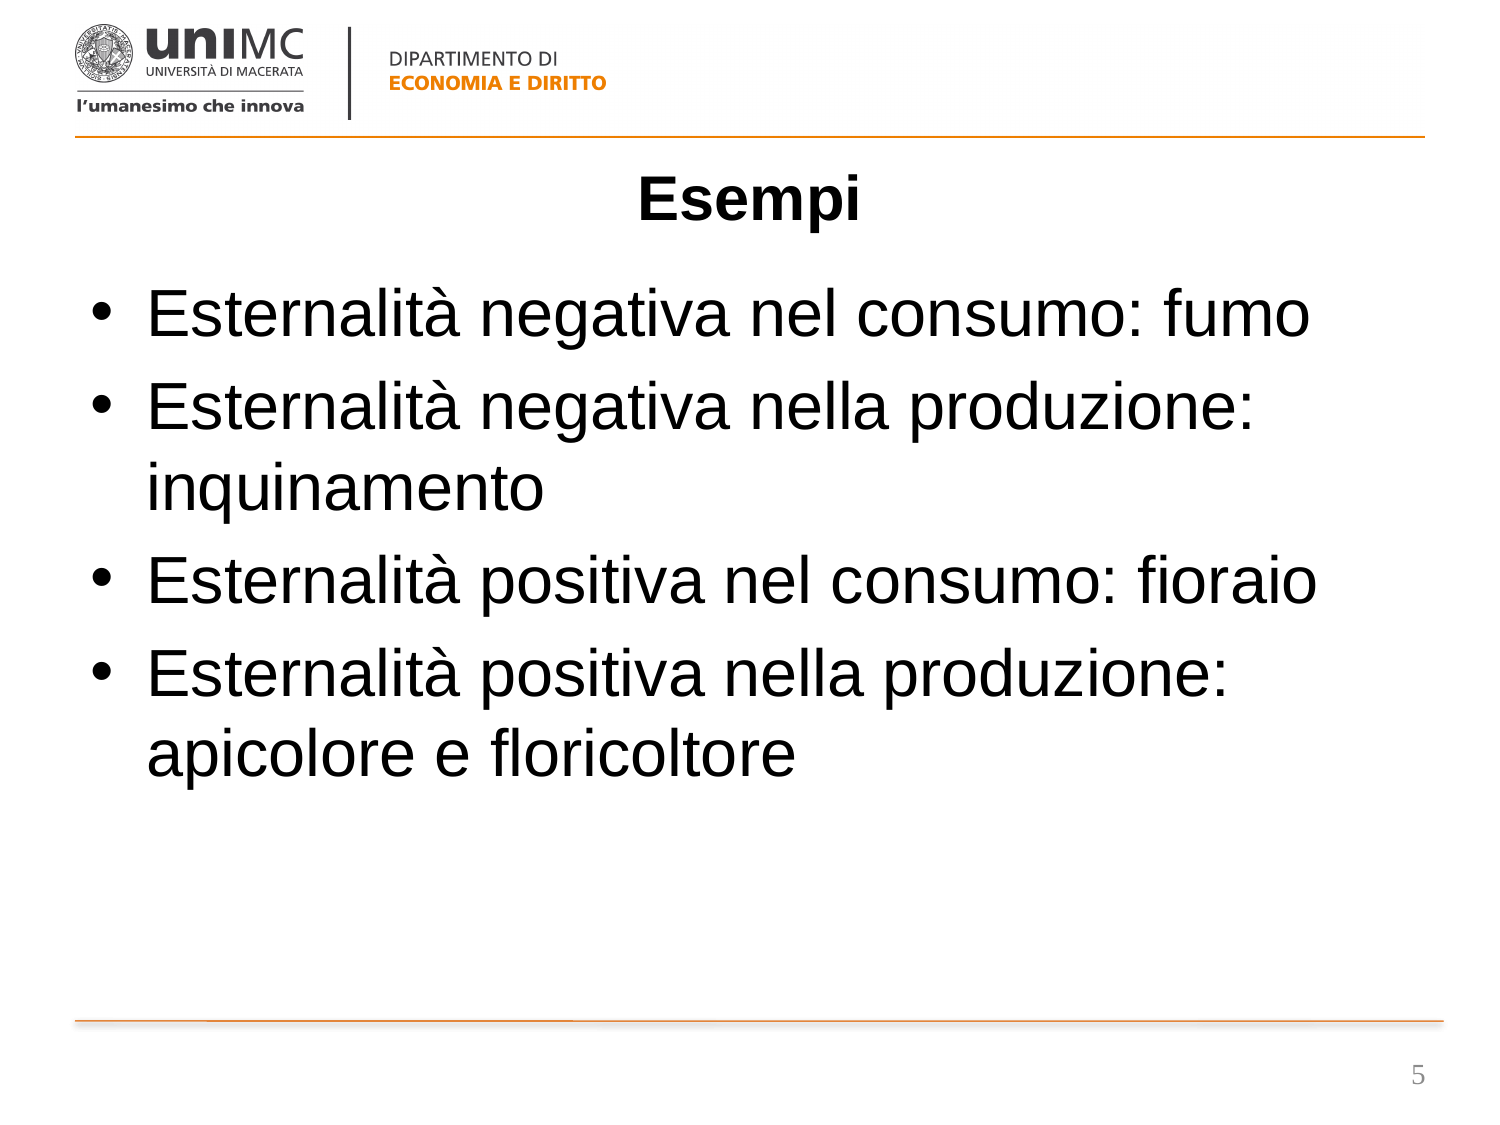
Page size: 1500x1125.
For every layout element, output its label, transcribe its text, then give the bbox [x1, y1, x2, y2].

title Esempi [75, 149, 1425, 241]
slide_number 5 [1091, 1042, 1442, 1103]
list Esternalità negativa nel consumo: fumo Esternalità negativa nella produzione: inquinamento Esternalità positiva nel consumo: fioraio Esternalità positiva nella produzione: apicolore e floricoltore [75, 262, 1425, 1005]
picture [75, 24, 1425, 138]
